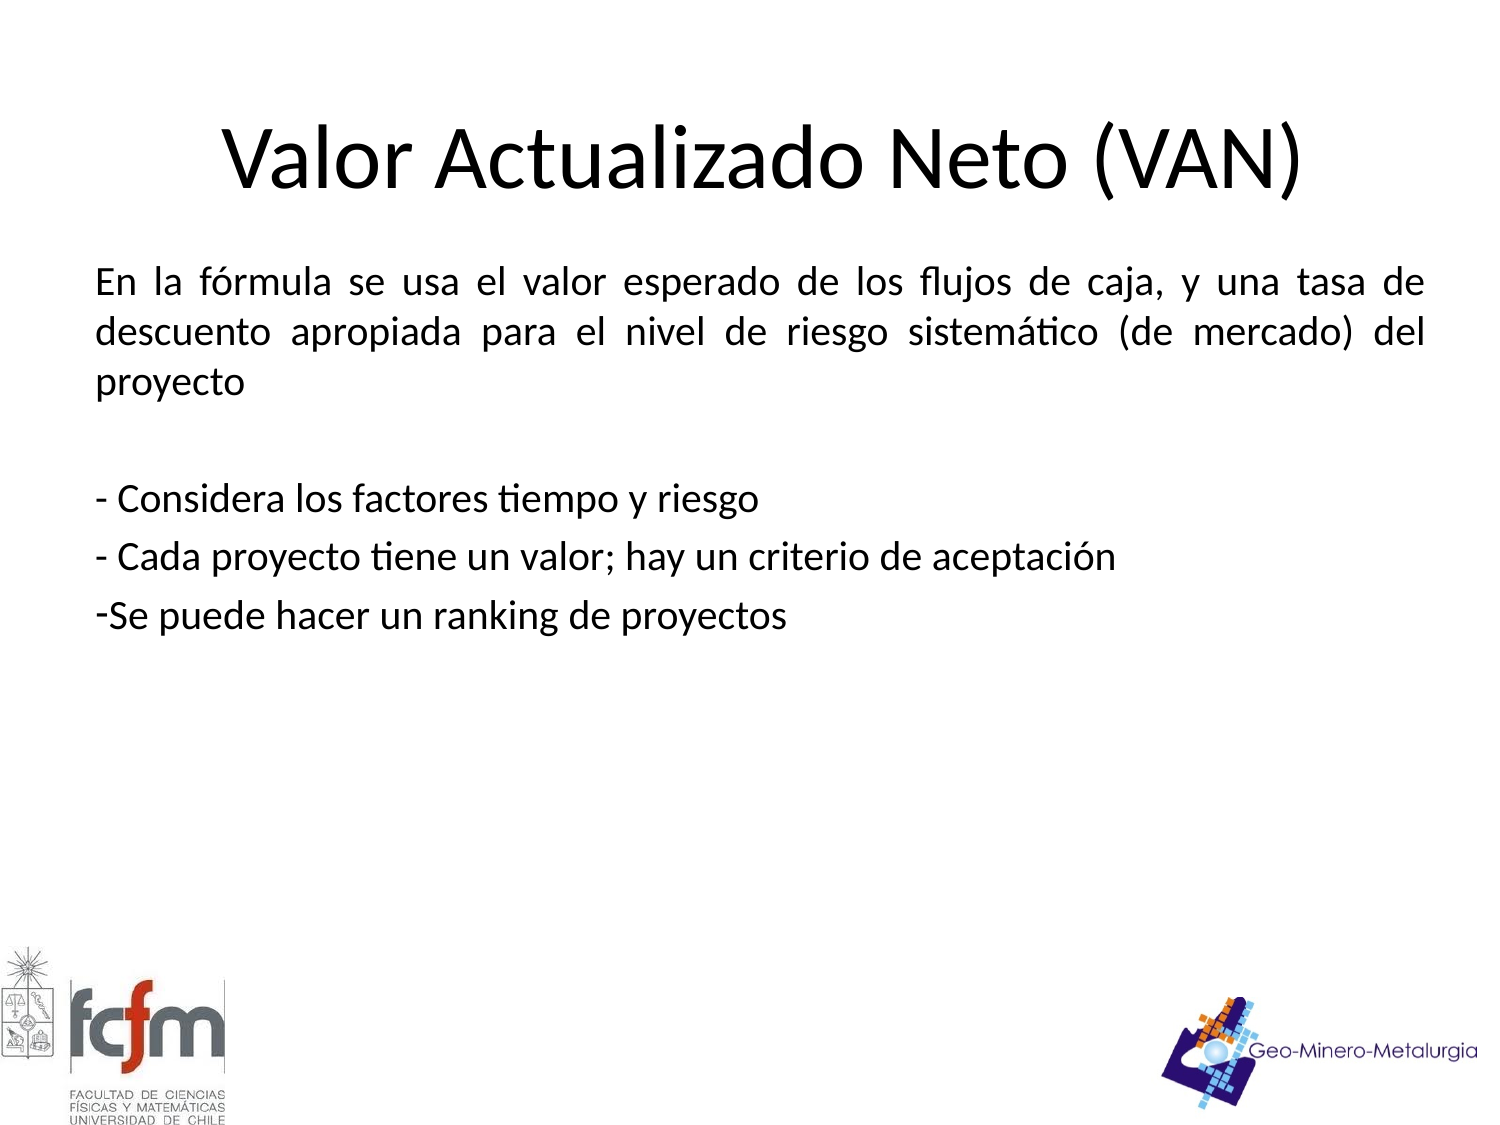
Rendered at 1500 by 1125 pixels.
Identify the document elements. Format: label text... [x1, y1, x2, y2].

text_box Valor Actualizado Neto (VAN) [70, 82, 1459, 222]
picture [0, 945, 225, 1125]
picture [1151, 997, 1477, 1125]
text_box En la fórmula se usa el valor esperado de los flujos de caja, y una tasa de descuento apropiada para el nivel de riesgo sistemático (de mercado) del proyecto - Considera los factores tiempo y riesgo - Cada proyecto tiene un valor; hay un criterio de aceptación Se puede hacer un ranking de proyectos [80, 246, 1442, 936]
